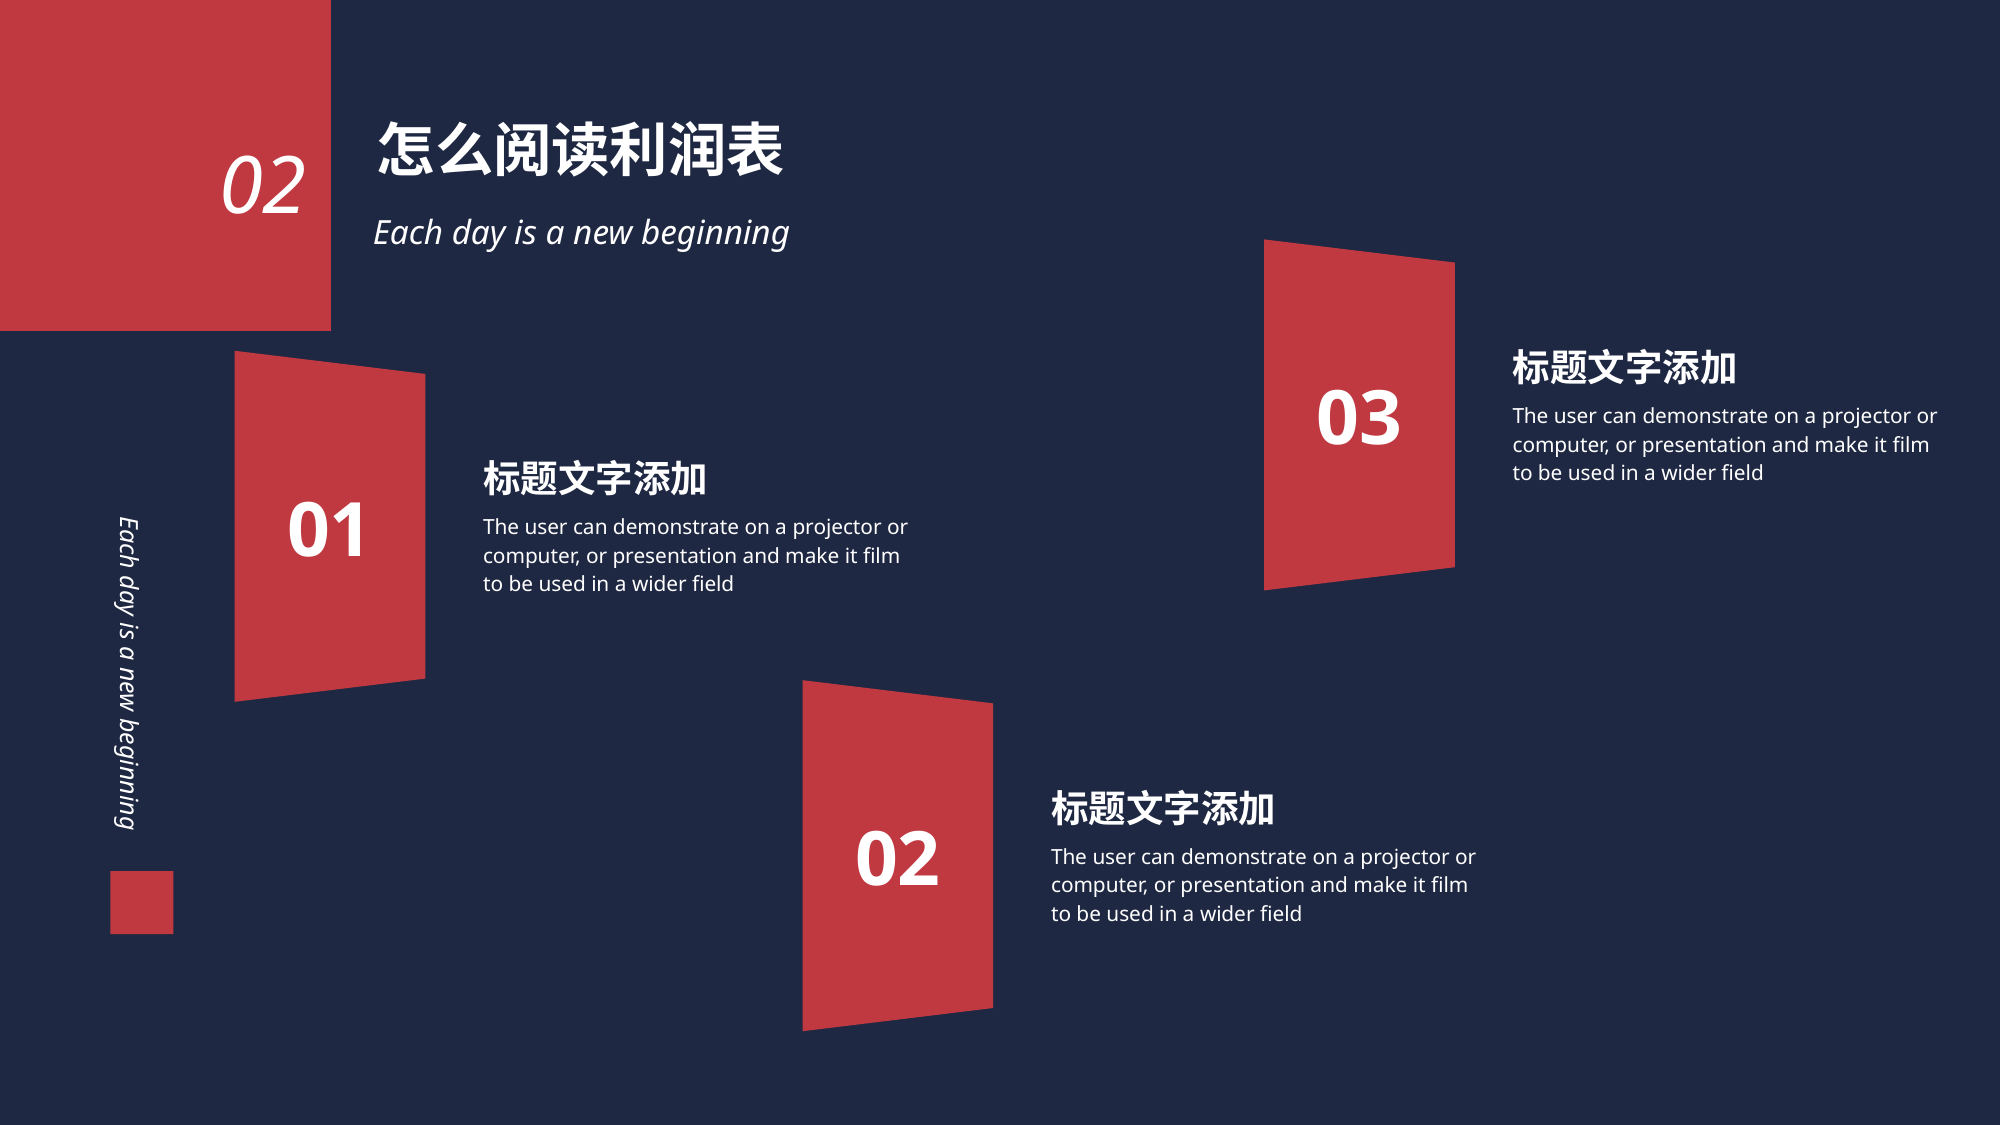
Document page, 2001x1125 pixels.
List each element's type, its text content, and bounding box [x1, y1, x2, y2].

text_box 02 [852, 793, 944, 918]
text_box [1264, 239, 1455, 591]
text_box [141, 105, 1037, 256]
text_box [0, 0, 332, 332]
text_box 03 [1313, 352, 1406, 478]
text_box [802, 680, 994, 1032]
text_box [1497, 336, 1960, 494]
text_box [110, 476, 174, 935]
text_box [234, 350, 426, 702]
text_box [1036, 777, 1498, 935]
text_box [468, 447, 930, 605]
text_box 01 [284, 464, 376, 589]
